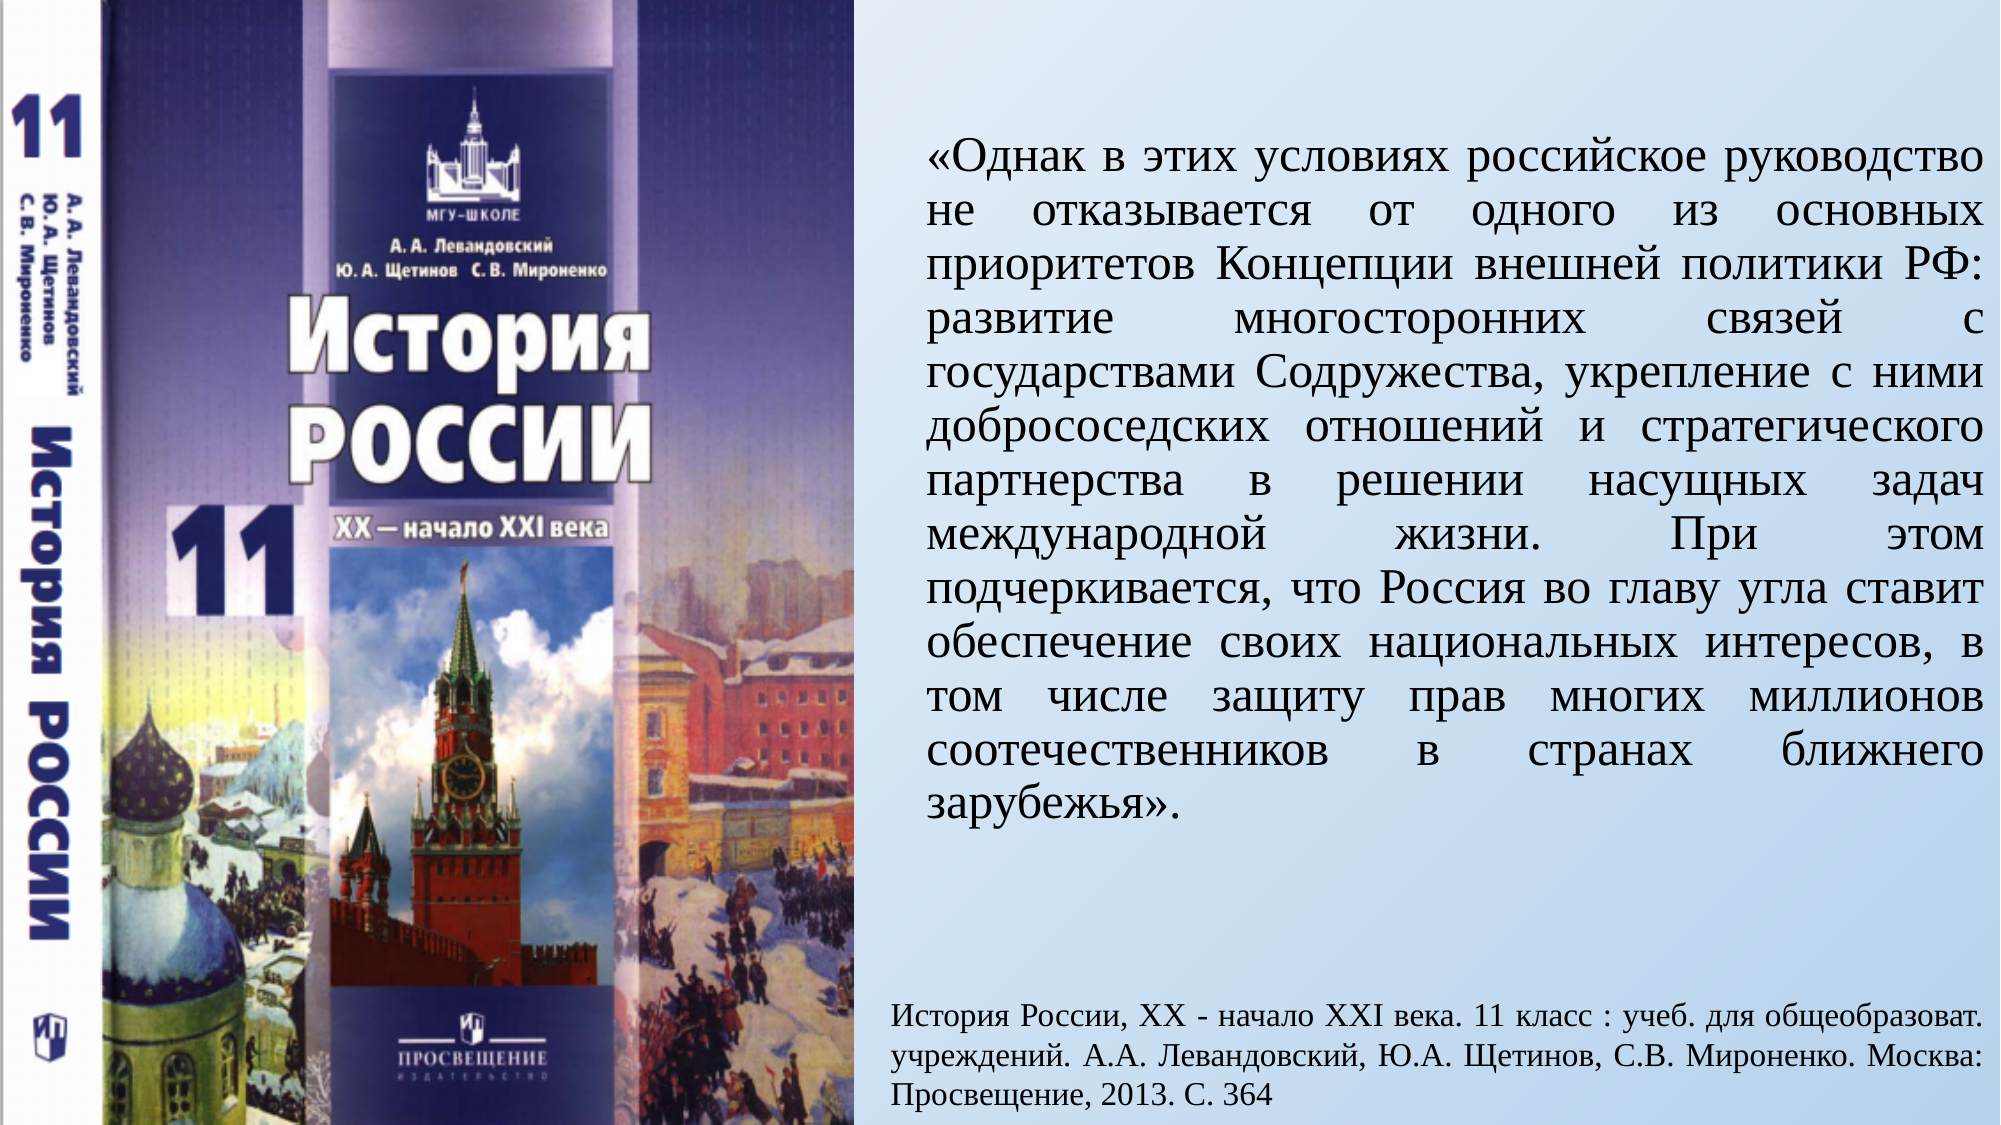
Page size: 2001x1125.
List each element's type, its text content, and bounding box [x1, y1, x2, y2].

picture [0, 0, 854, 1125]
list «Однак в этих условиях российское руководство не отказывается от одного из основных приоритетов Концепции внешней политики РФ: развитие многосторонних связей с государствами Содружества, укрепление с ними добрососедских отношений и стратегического партнерства в решении насущных задач международной жизни. При этом подчеркивается, что Россия во главу угла ставит обеспечение своих национальных интересов, в том числе защиту прав многих миллионов соотечественников в странах ближнего зарубежья». [911, 120, 2000, 677]
text_box История России, ХХ - начало XXI века. 11 класс : учеб. для общеобразоват. учреждений. А.А. Левандовский, Ю.А. Щетинов, С.В. Мироненко. Москва: Просвещение, 2013. С. 364 [875, 985, 2000, 1120]
